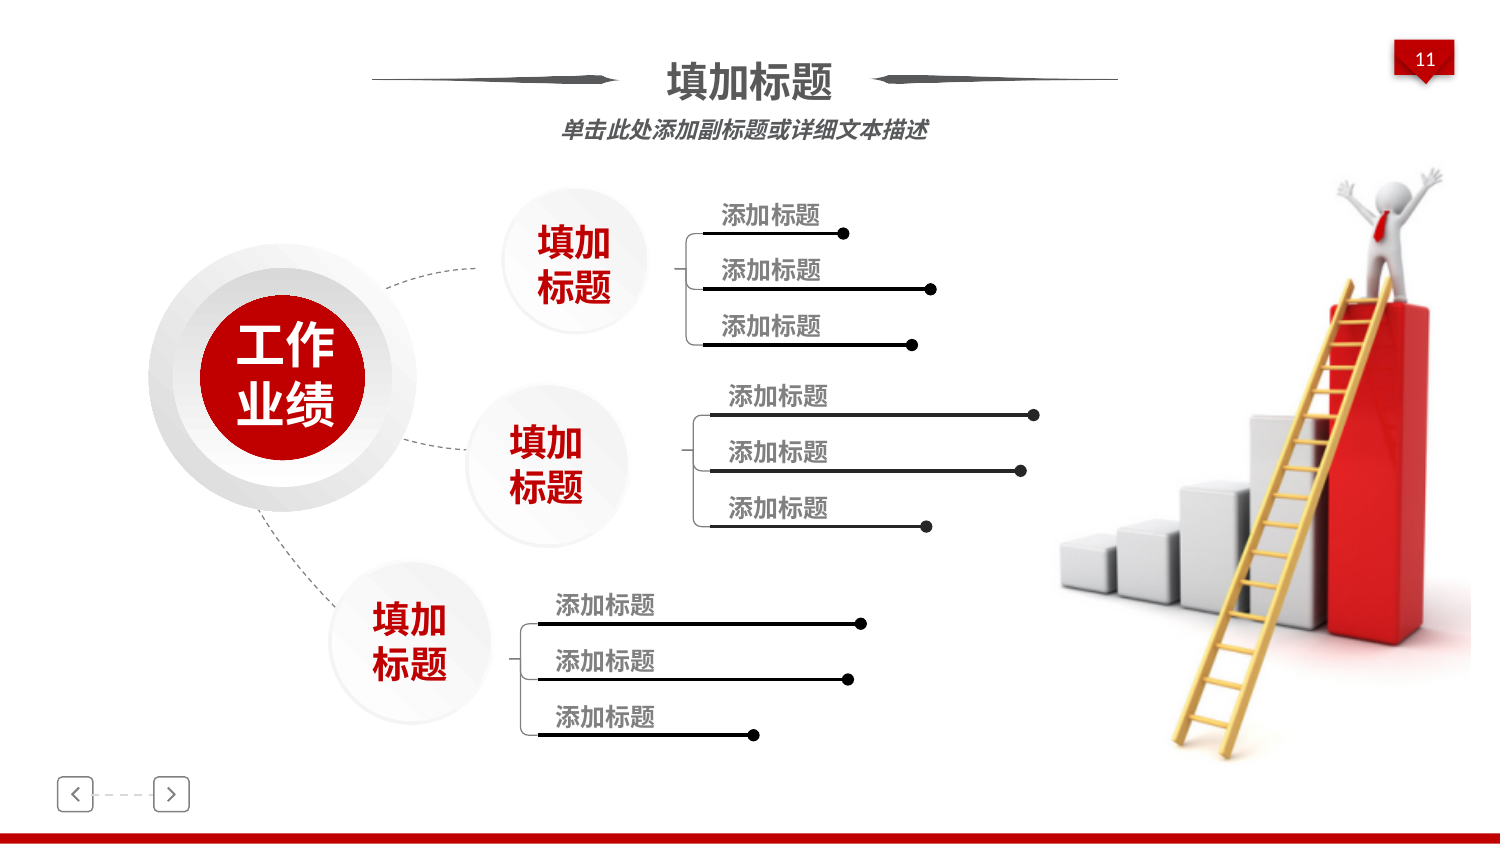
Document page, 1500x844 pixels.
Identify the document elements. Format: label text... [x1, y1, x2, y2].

text_box [708, 338, 919, 352]
text_box 添加标题 [716, 307, 876, 344]
text_box 添加标题 [723, 433, 976, 470]
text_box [681, 449, 711, 527]
picture [867, 74, 1119, 84]
text_box [716, 520, 933, 533]
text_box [459, 381, 635, 549]
text_box [708, 283, 937, 296]
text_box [508, 658, 538, 736]
text_box 单击此处添加副标题或详细文本描述 [545, 108, 943, 151]
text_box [322, 558, 498, 725]
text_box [148, 243, 417, 512]
text_box 添加标题 [551, 586, 812, 623]
text_box [703, 227, 850, 240]
text_box 添加标题 [551, 698, 714, 734]
picture [371, 74, 623, 84]
text_box 填加标题 [584, 55, 916, 106]
text_box 添加标题 [716, 252, 895, 288]
picture [1021, 124, 1471, 767]
text_box [542, 673, 855, 686]
text_box 添加标题 [716, 196, 828, 233]
text_box [537, 617, 867, 630]
text_box 添加标题 [551, 642, 803, 679]
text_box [674, 268, 704, 346]
text_box [541, 729, 760, 742]
text_box 添加标题 [723, 489, 887, 526]
text_box 添加标题 [723, 378, 985, 414]
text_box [496, 185, 653, 335]
